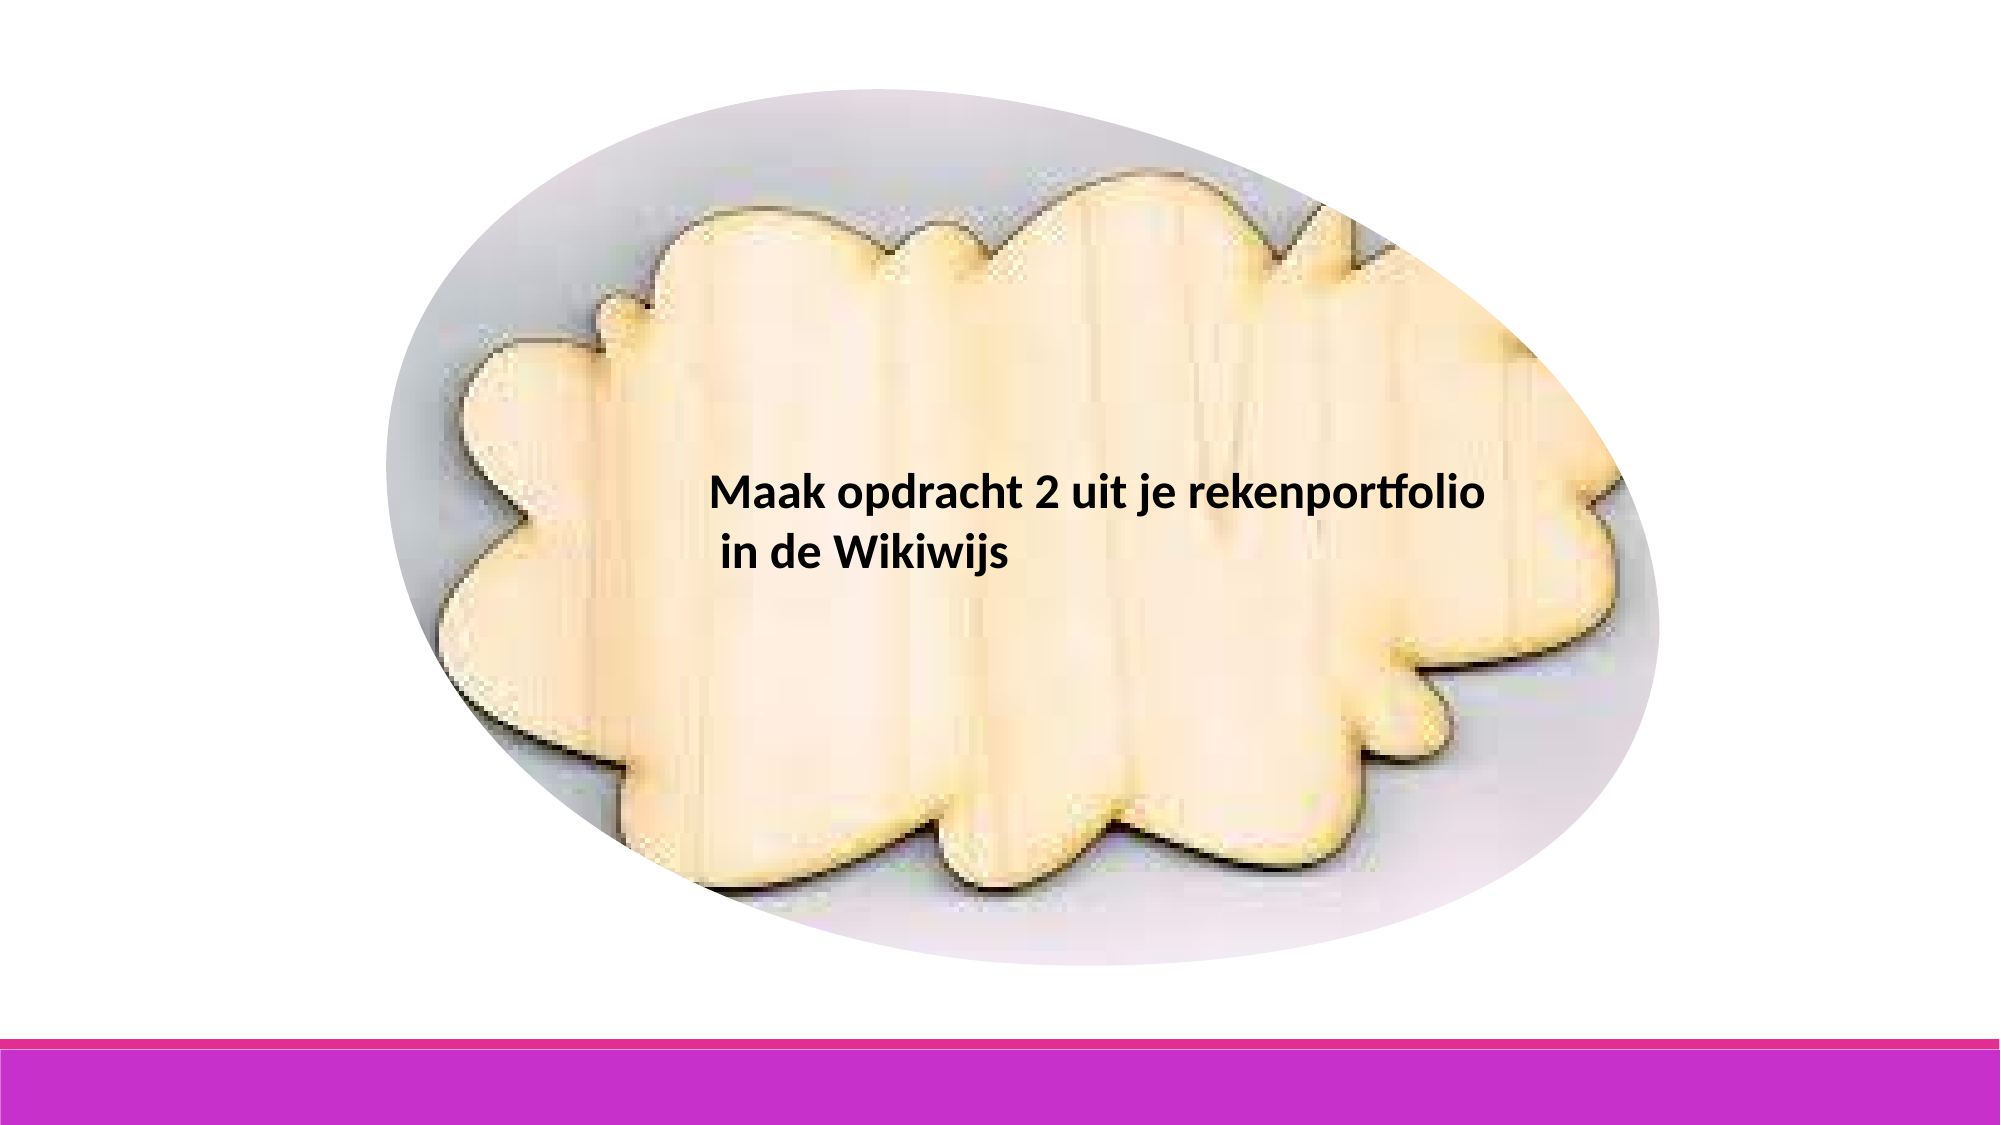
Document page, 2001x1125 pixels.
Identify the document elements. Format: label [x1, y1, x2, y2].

picture [385, 88, 1660, 967]
